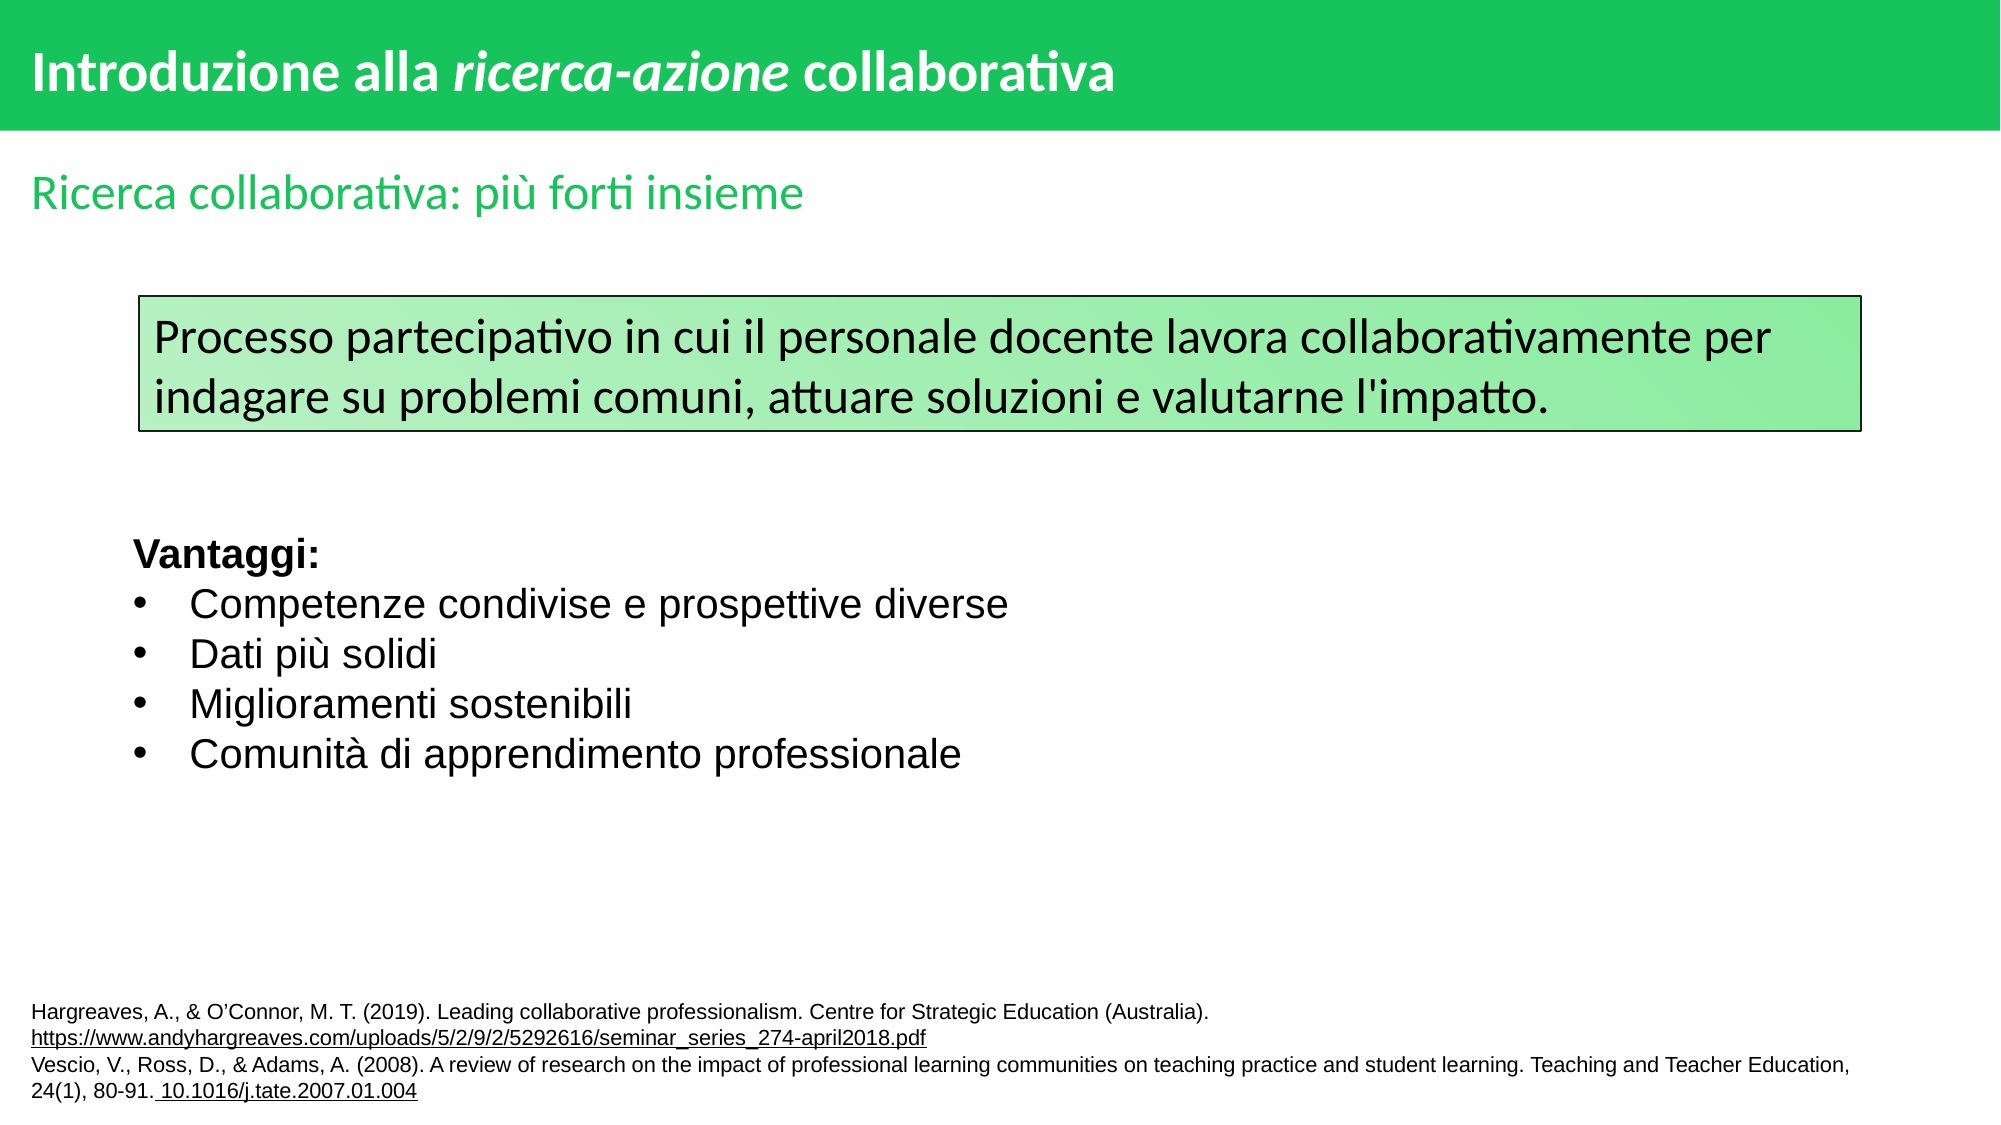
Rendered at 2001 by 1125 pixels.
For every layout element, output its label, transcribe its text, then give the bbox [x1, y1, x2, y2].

text_box Ricerca collaborativa: più forti insieme [16, 151, 2000, 227]
title Introduzione alla ricerca-azione collaborativa [16, 13, 1976, 131]
text_box Hargreaves, A., & O’Connor, M. T. (2019). Leading collaborative professionalism. Centre for Strategic Education (Australia). https://www.andyhargreaves.com/uploads/5/2/9/2/5292616/seminar_series_274-april2018.pdf Vescio, V., Ross, D., & Adams, A. (2008). A review of research on the impact of professional learning communities on teaching practice and student learning. Teaching and Teacher Education, 24(1), 80-91. 10.1016/j.tate.2007.01.004 [16, 990, 1918, 1111]
text_box Vantaggi: Competenze condivise e prospettive diverse Dati più solidi Miglioramenti sostenibili Comunità di apprendimento professionale [117, 519, 1861, 785]
text_box Processo partecipativo in cui il personale docente lavora collaborativamente per indagare su problemi comuni, attuare soluzioni e valutarne l'impatto. [139, 296, 1861, 432]
